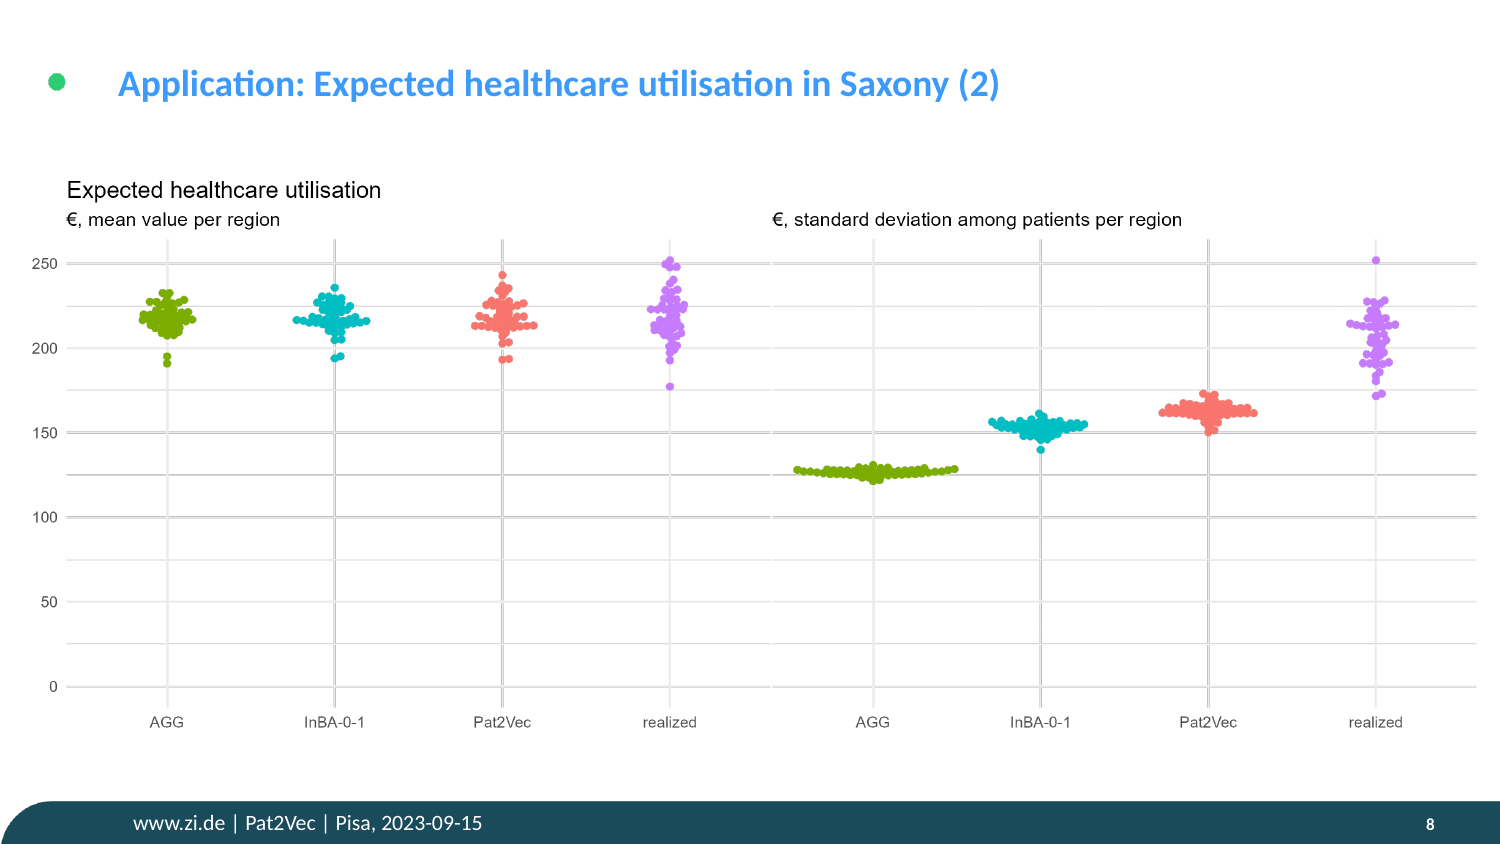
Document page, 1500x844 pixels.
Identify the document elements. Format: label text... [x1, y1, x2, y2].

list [0, 171, 780, 762]
footer www.zi.de | Pat2Vec | Pisa, 2023-09-15 [118, 798, 625, 844]
title Application: Expected healthcare utilisation in Saxony (2) [118, 59, 1430, 162]
picture [0, 0, 1500, 844]
